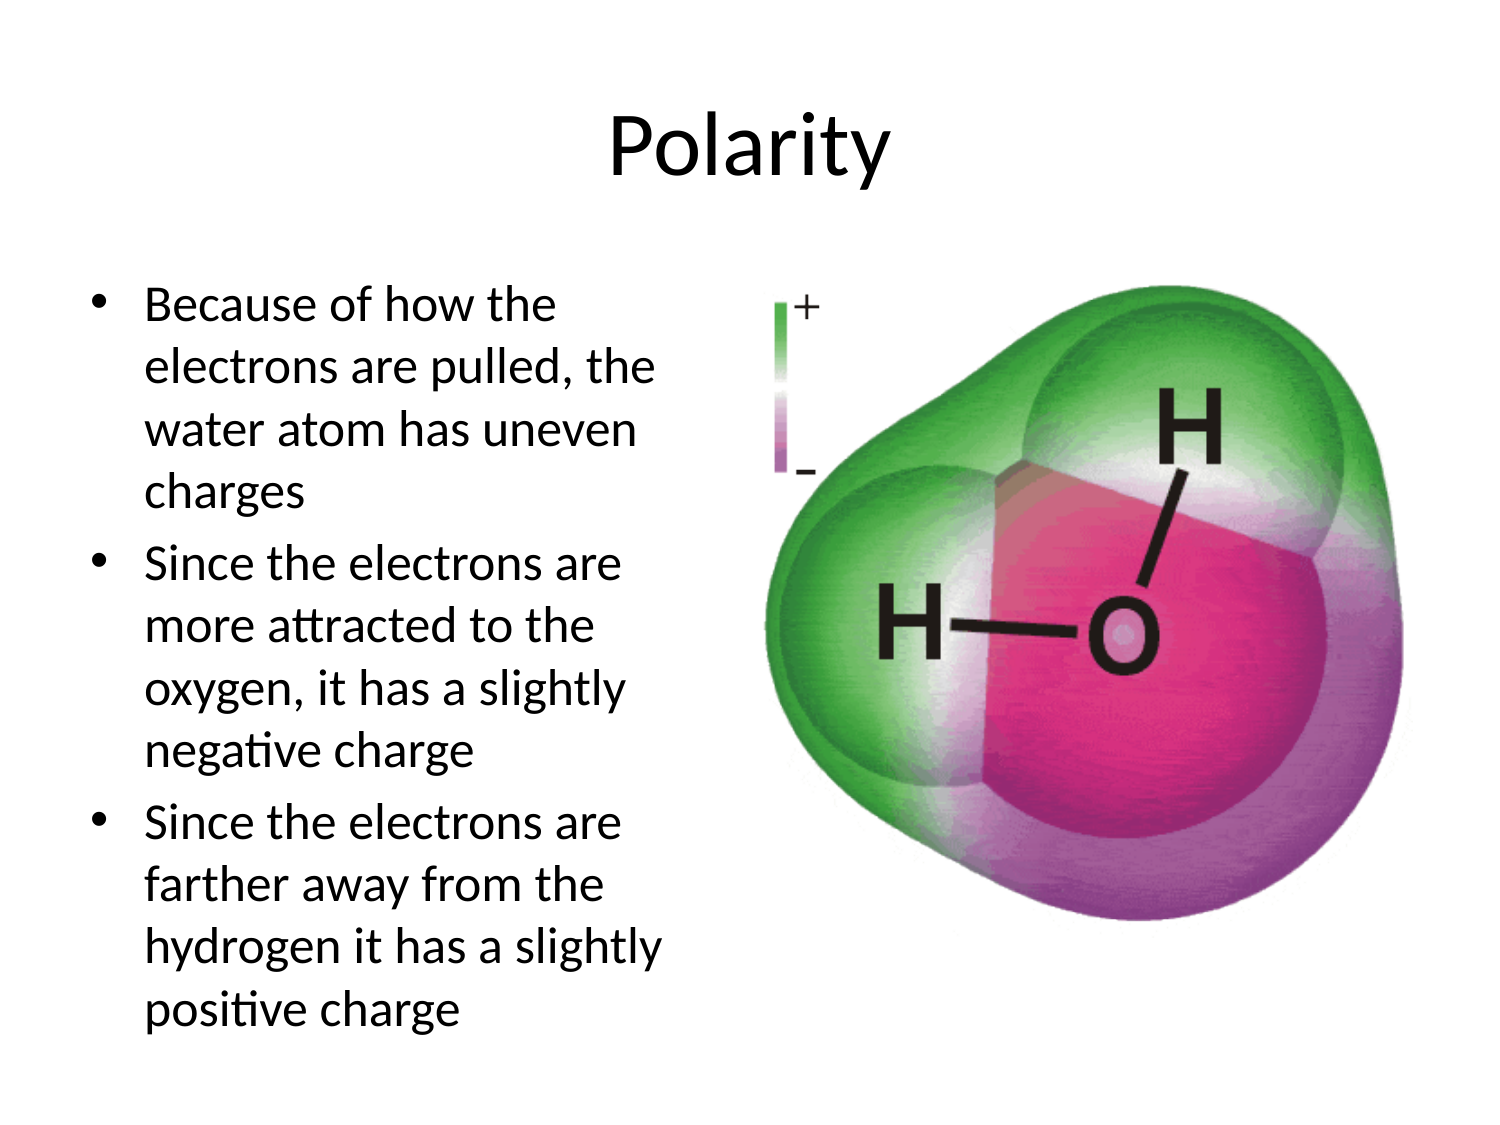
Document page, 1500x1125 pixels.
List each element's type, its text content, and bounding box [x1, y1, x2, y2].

picture [762, 262, 1413, 939]
list Because of how the electrons are pulled, the water atom has uneven charges Since the electrons are more attracted to the oxygen, it has a slightly negative charge Since the electrons are farther away from the hydrogen it has a slightly positive charge [75, 262, 738, 1050]
title Polarity [75, 45, 1425, 233]
